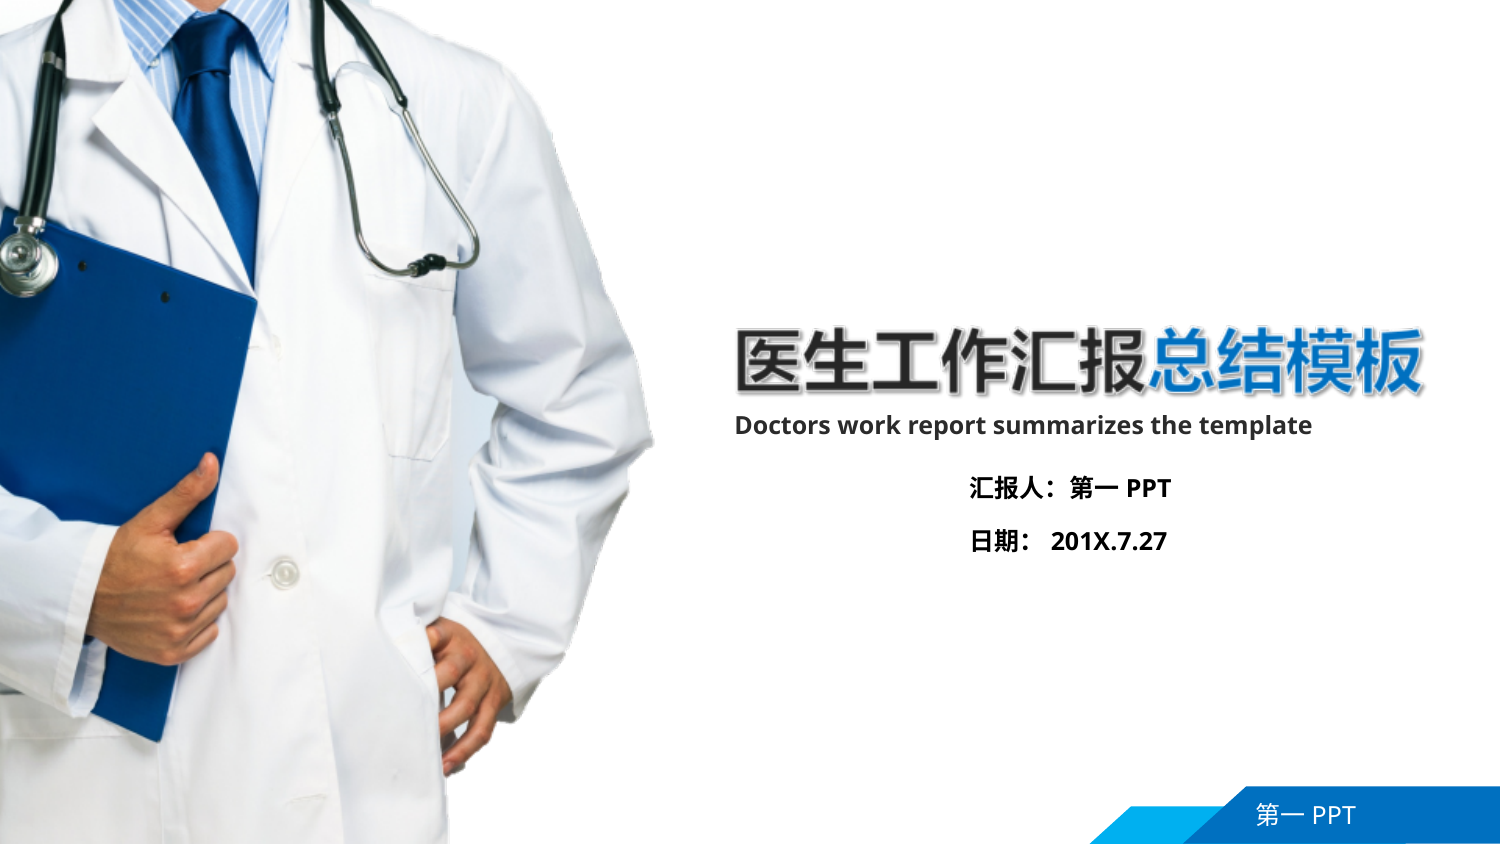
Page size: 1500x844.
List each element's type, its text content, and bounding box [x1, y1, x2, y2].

picture [715, 313, 1441, 409]
picture [0, 0, 671, 844]
text_box [1182, 786, 1500, 844]
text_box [954, 464, 1280, 564]
text_box [1089, 806, 1223, 844]
text_box 第一PPT [1244, 793, 1498, 836]
text_box Doctors work report summarizes the template [723, 417, 1435, 445]
